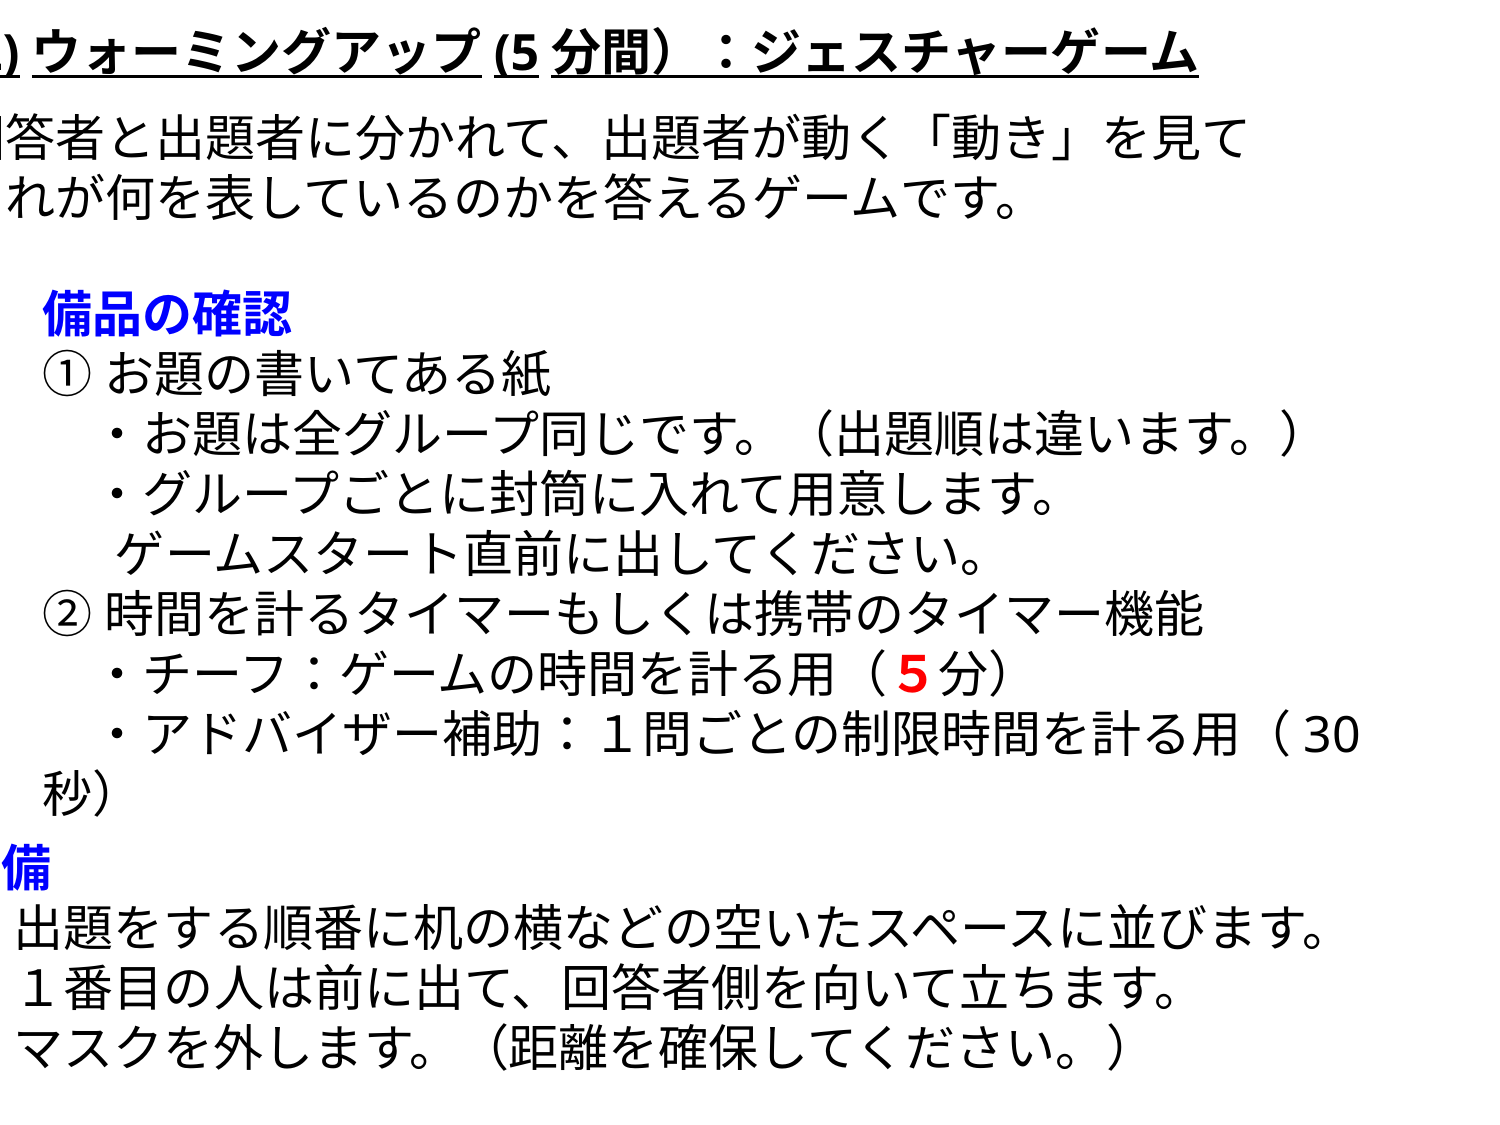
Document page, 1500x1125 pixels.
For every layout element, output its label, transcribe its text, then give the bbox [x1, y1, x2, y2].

text_box (2)ウォーミングアップ(5分間）：ジェスチャーゲーム [0, 13, 1214, 89]
text_box 準備 ①出題をする順番に机の横などの空いたスペースに並びます。 ②１番目の人は前に出て、回答者側を向いて立ちます。 ③マスクを外します。（距離を確保してください。） [0, 828, 1368, 1084]
text_box 備品の確認 ①お題の書いてある紙 ・お題は全グループ同じです。（出題順は違います。） ・グループごとに封筒に入れて用意します。 ゲームスタート直前に出してください。 ②時間を計るタイマーもしくは携帯のタイマー機能 ・チーフ：ゲームの時間を計る用（５分） ・アドバイザー補助：１問ごとの制限時間を計る用（30秒） [27, 274, 1384, 830]
text_box 回答者と出題者に分かれて、出題者が動く「動き」を見て それが何を表しているのかを答えるゲームです。 [0, 99, 1266, 234]
